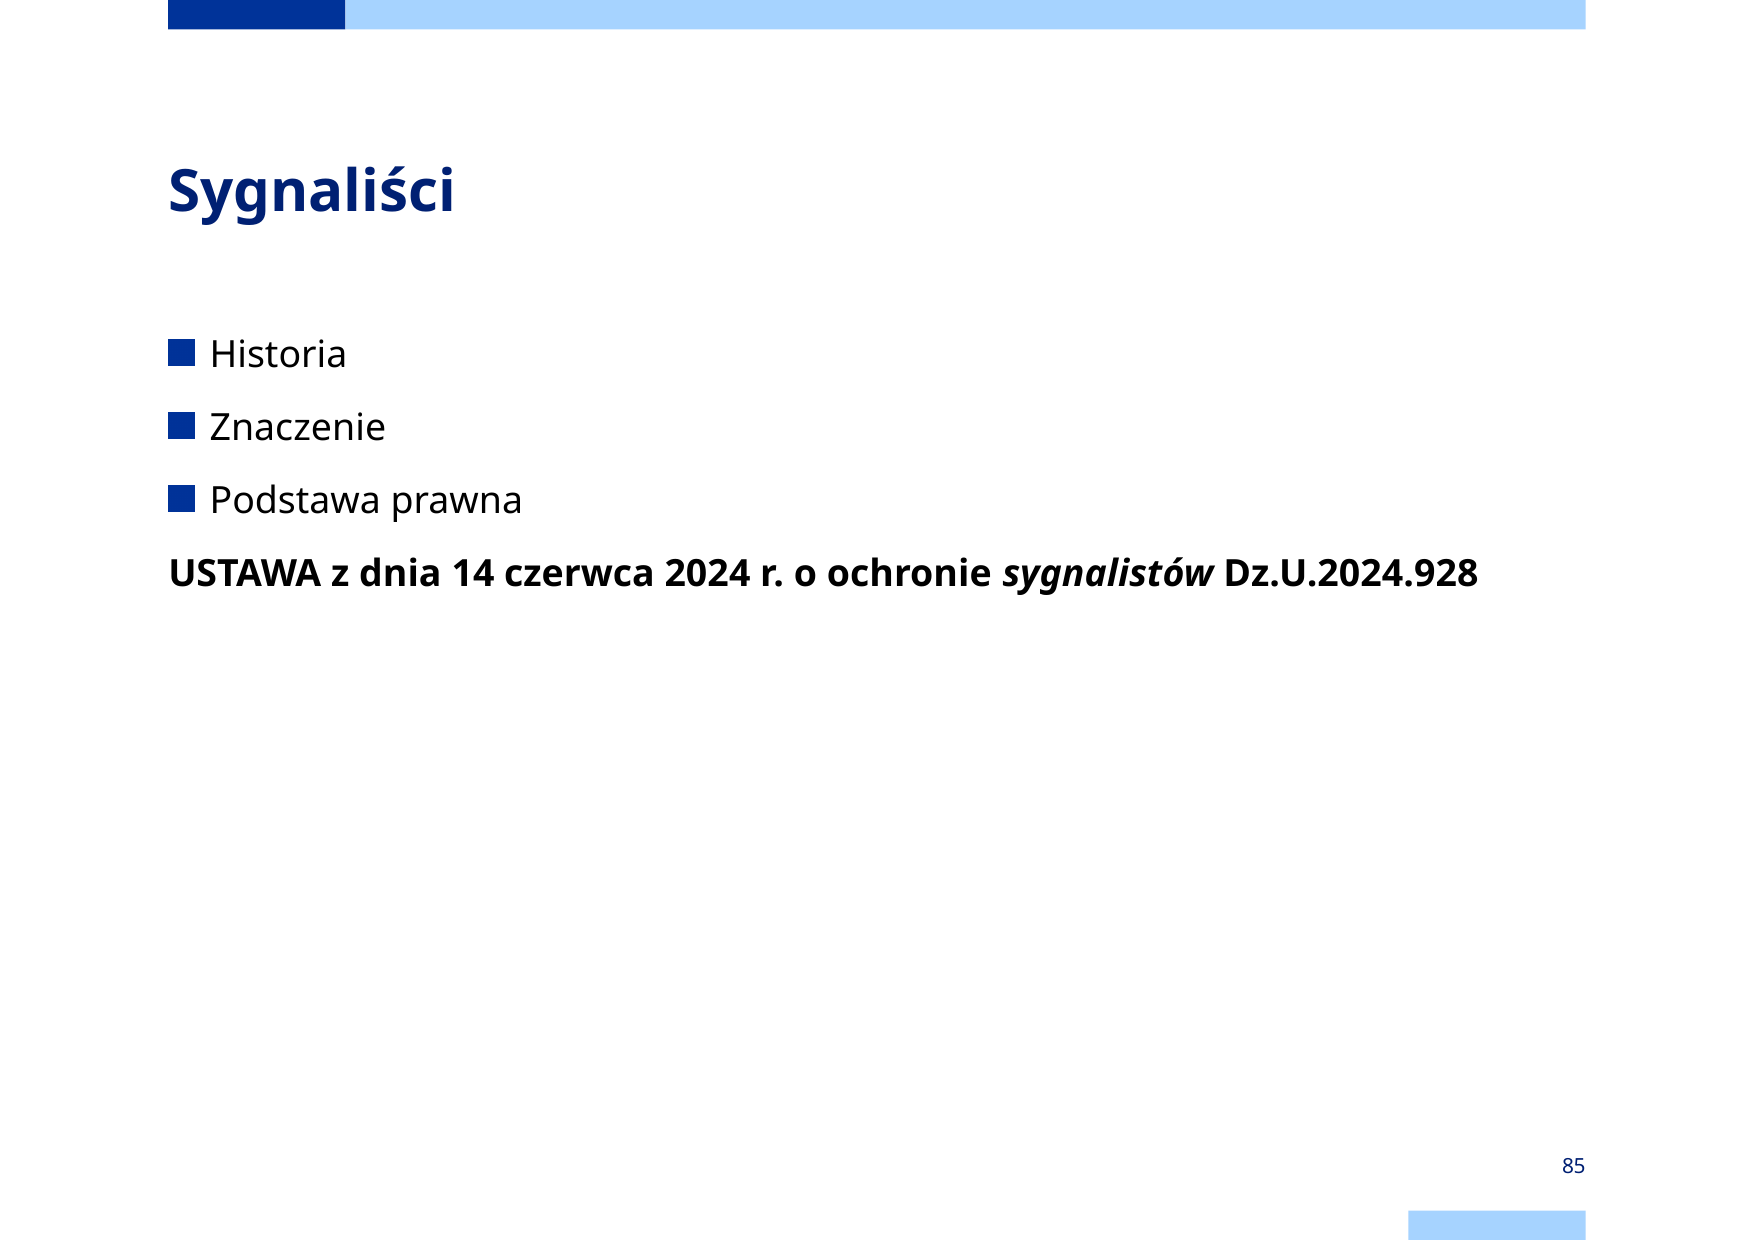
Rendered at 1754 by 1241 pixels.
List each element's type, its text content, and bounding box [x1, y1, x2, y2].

picture [168, 412, 195, 439]
picture [168, 485, 195, 512]
picture [168, 339, 195, 366]
list Historia Znaczenie Podstawa prawna USTAWA z dnia 14 czerwca 2024 r. o ochronie sygnalistów Dz.U.2024.928 [168, 324, 1586, 1093]
slide_number 85 [1408, 1151, 1586, 1182]
title Sygnaliści [168, 147, 1586, 324]
